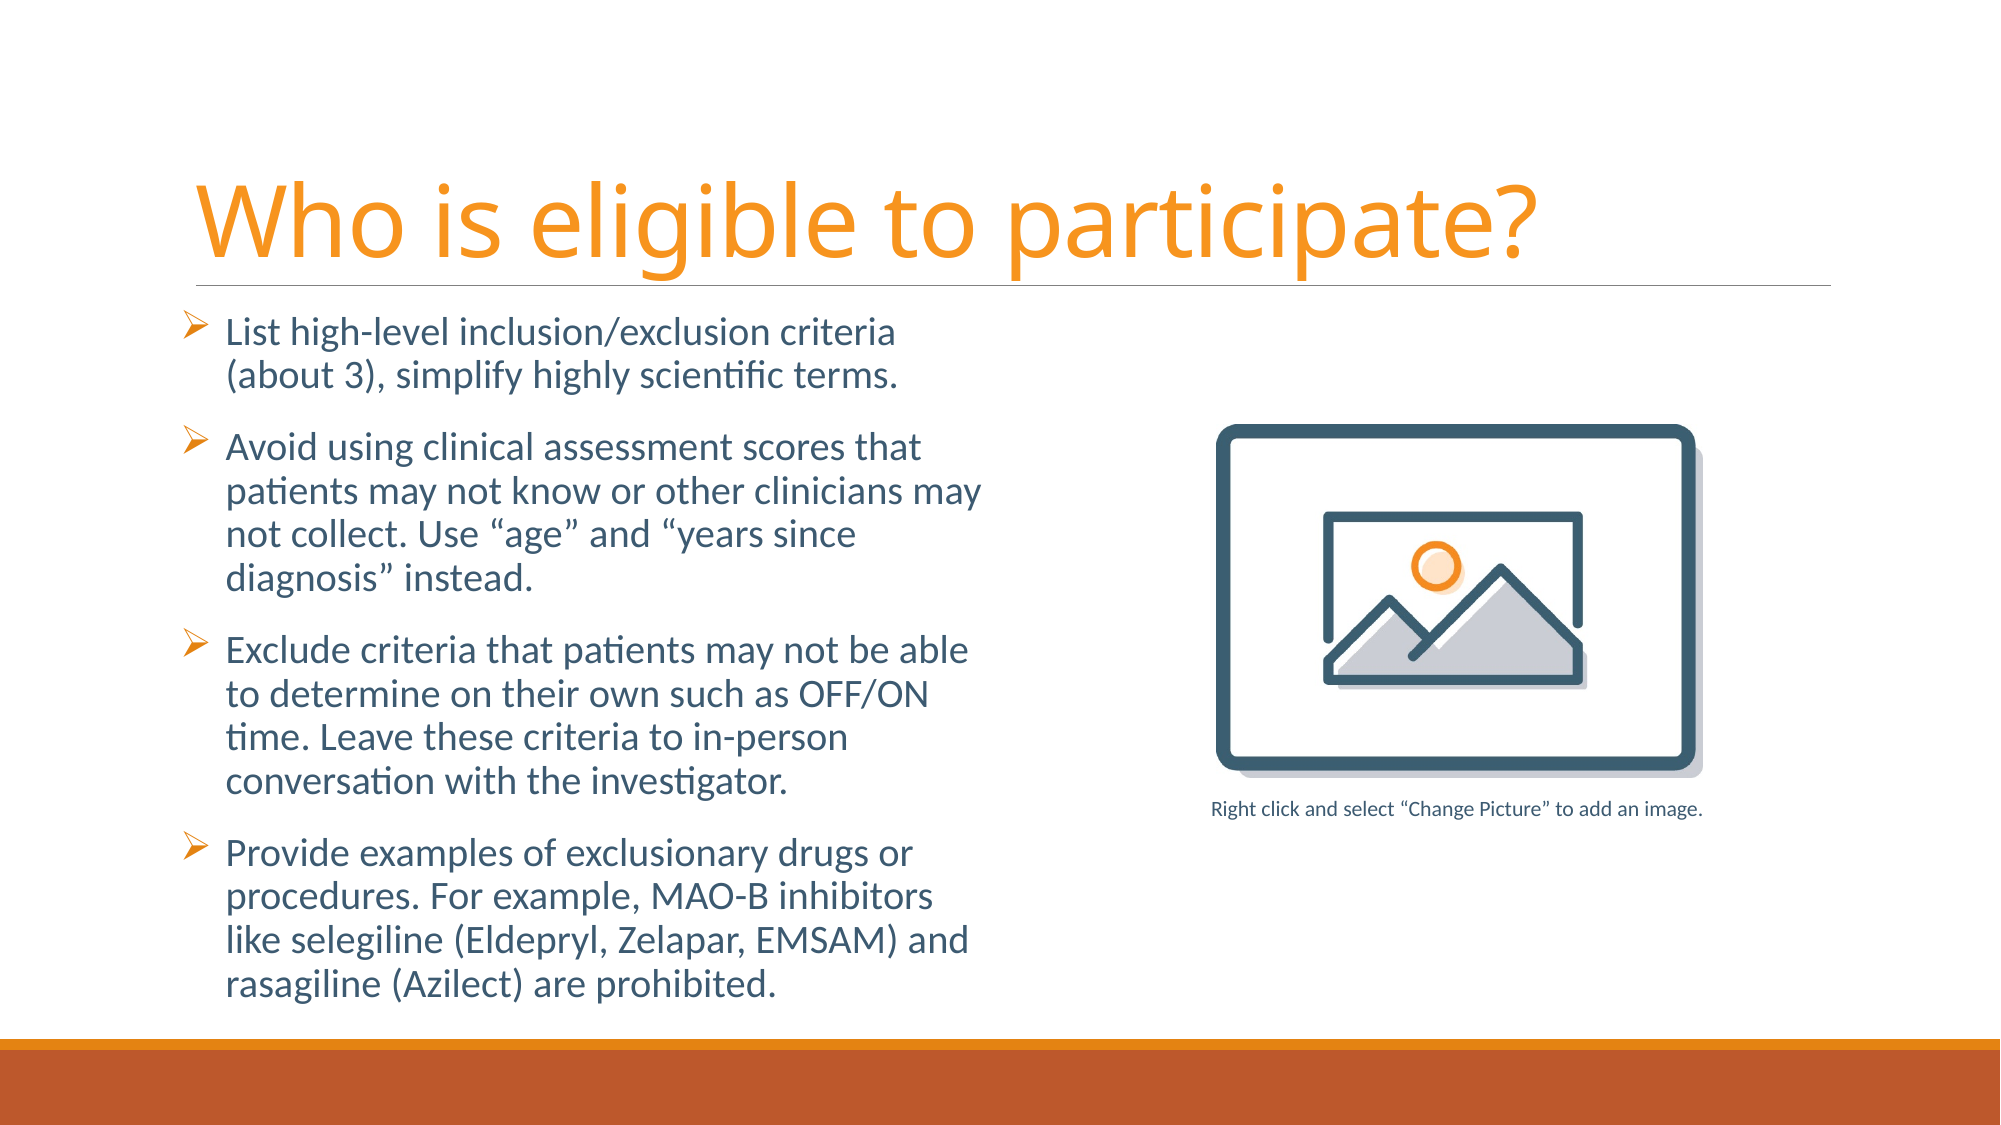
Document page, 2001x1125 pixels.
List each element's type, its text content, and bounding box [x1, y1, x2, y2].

picture [1216, 424, 1704, 779]
title Who is eligible to participate? [180, 47, 1830, 285]
text_box Right click and select “Change Picture” to add an image. [1196, 786, 1754, 828]
list List high-level inclusion/exclusion criteria (about 3), simplify highly scientific terms. Avoid using clinical assessment scores that patients may not know or other clinicians may not collect. Use “age” and “years since diagnosis” instead. Exclude criteria that patients may not be able to determine on their own such as OFF/ON time. Leave these criteria to in-person conversation with the investigator. Provide examples of exclusionary drugs or procedures. For example, MAO-B inhibitors like selegiline (Eldepryl, Zelapar, EMSAM) and rasagiline (Azilect) are prohibited. [180, 302, 990, 1016]
